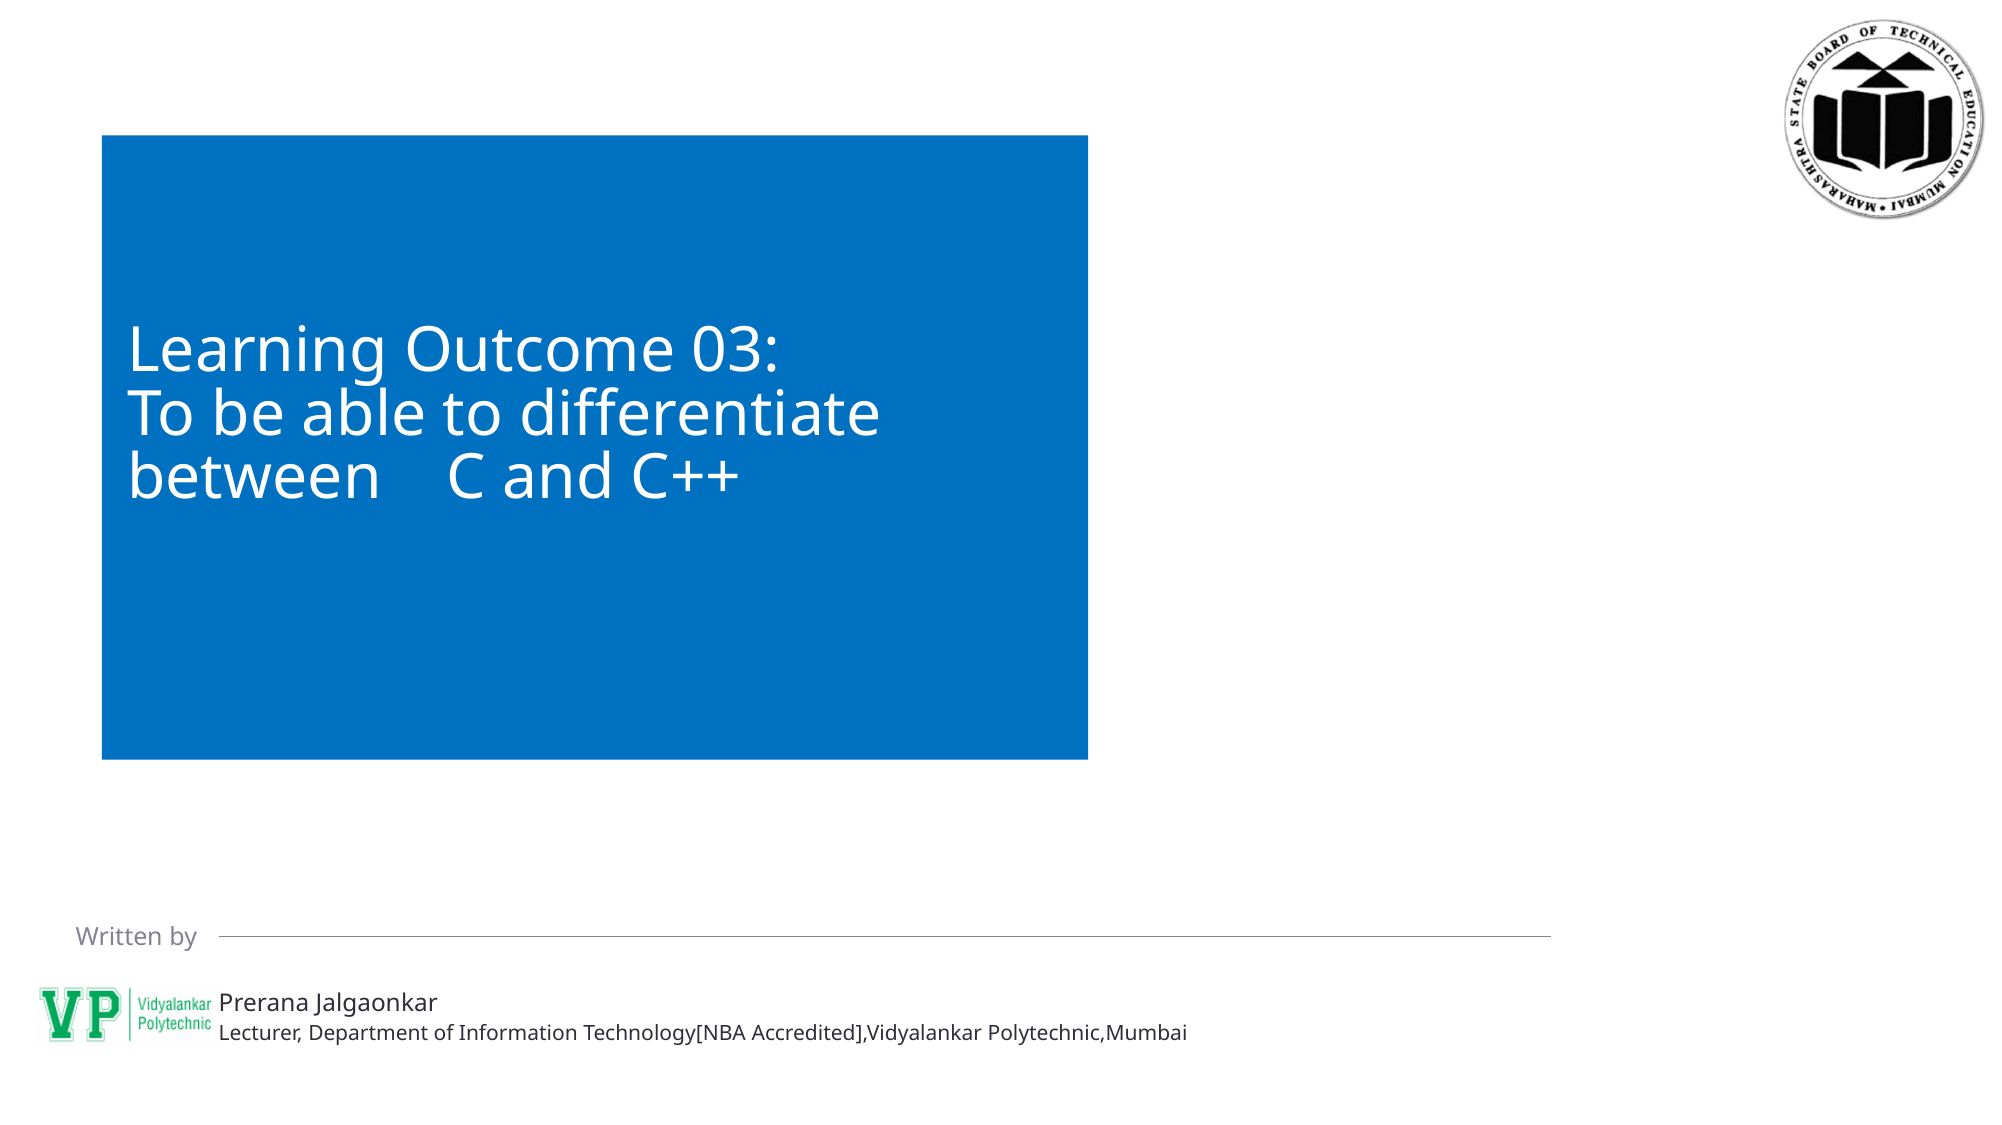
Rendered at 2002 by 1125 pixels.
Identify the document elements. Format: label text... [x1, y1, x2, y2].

picture [1764, 0, 2001, 237]
picture [34, 983, 219, 1045]
list Lecturer, Department of Information Technology[NBA Accredited],Vidyalankar Polytechnic,Mumbai [220, 1019, 1226, 1050]
title Learning Outcome 03: To be able to differentiate between C and C++ [127, 320, 1087, 482]
list Prerana Jalgaonkar [222, 987, 726, 1017]
